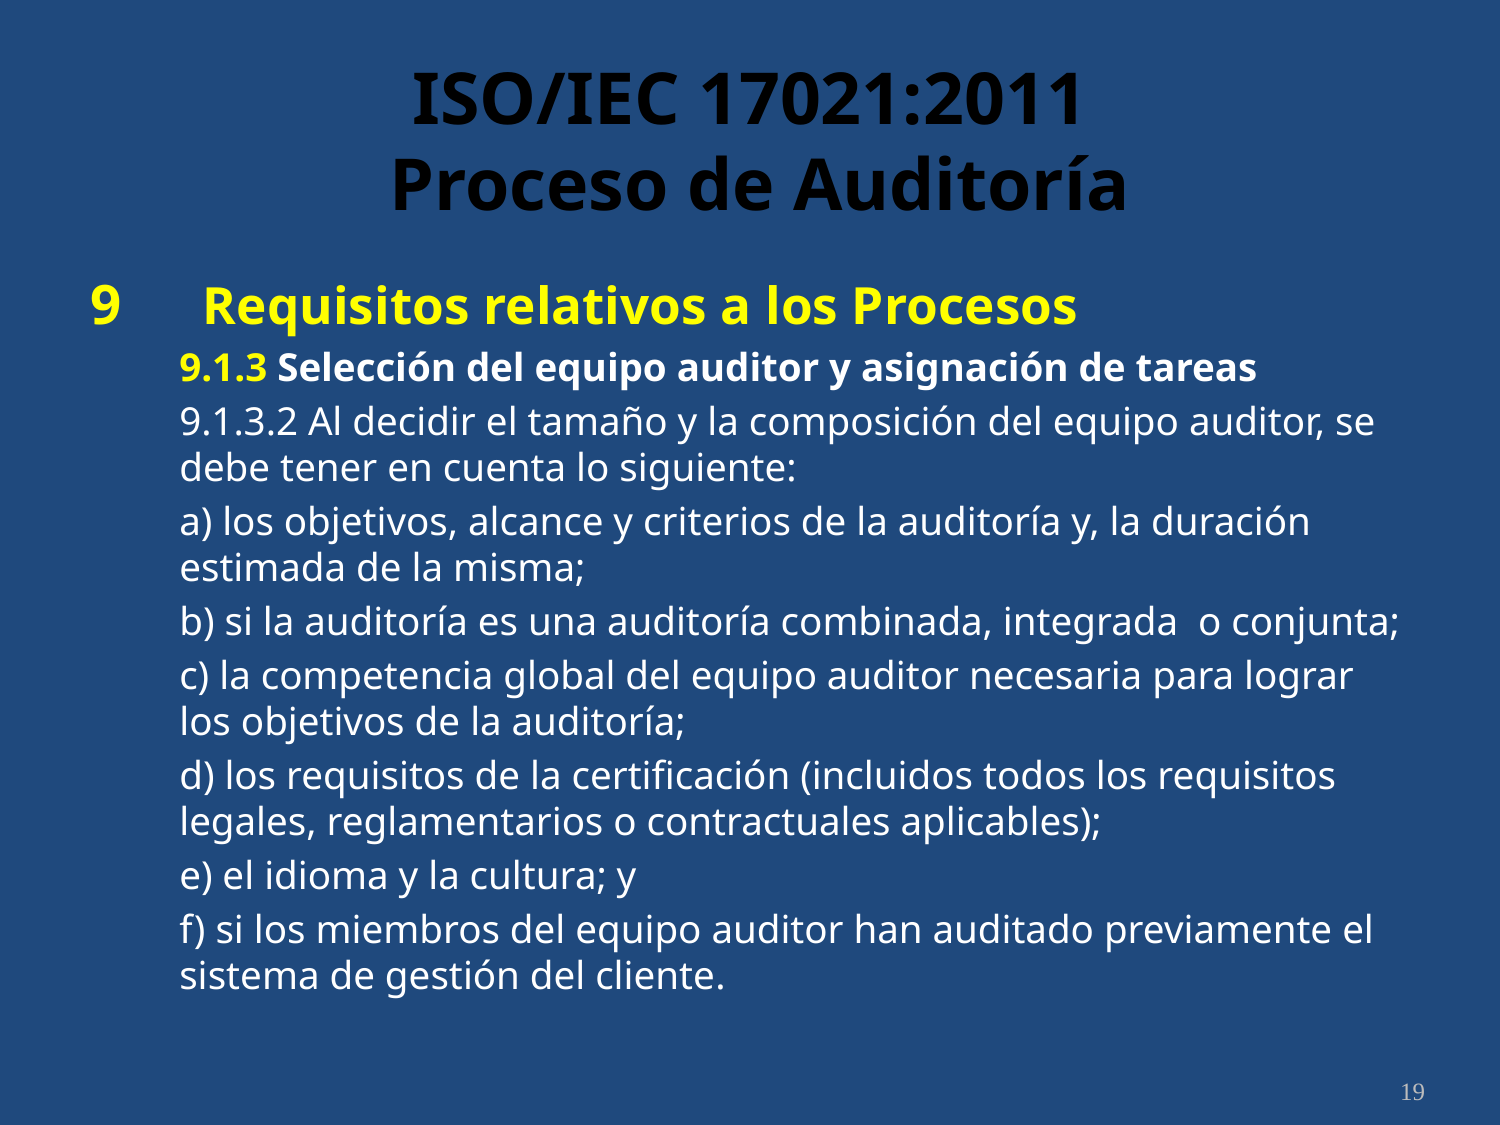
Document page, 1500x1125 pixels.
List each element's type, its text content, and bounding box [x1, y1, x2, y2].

title ISO/IEC 17021:2011 Proceso de Auditoría [75, 45, 1425, 233]
slide_number 19 [1299, 1052, 1425, 1113]
list 9 Requisitos relativos a los Procesos 9.1.3 Selección del equipo auditor y asignación de tareas 9.1.3.2 Al decidir el tamaño y la composición del equipo auditor, se debe tener en cuenta lo siguiente: a) los objetivos, alcance y criterios de la auditoría y, la duración estimada de la misma; b) si la auditoría es una auditoría combinada, integrada o conjunta; c) la competencia global del equipo auditor necesaria para lograr los objetivos de la auditoría; d) los requisitos de la certificación (incluidos todos los requisitos legales, reglamentarios o contractuales aplicables); e) el idioma y la cultura; y f) si los miembros del equipo auditor han auditado previamente el sistema de gestión del cliente. [74, 262, 1426, 1036]
